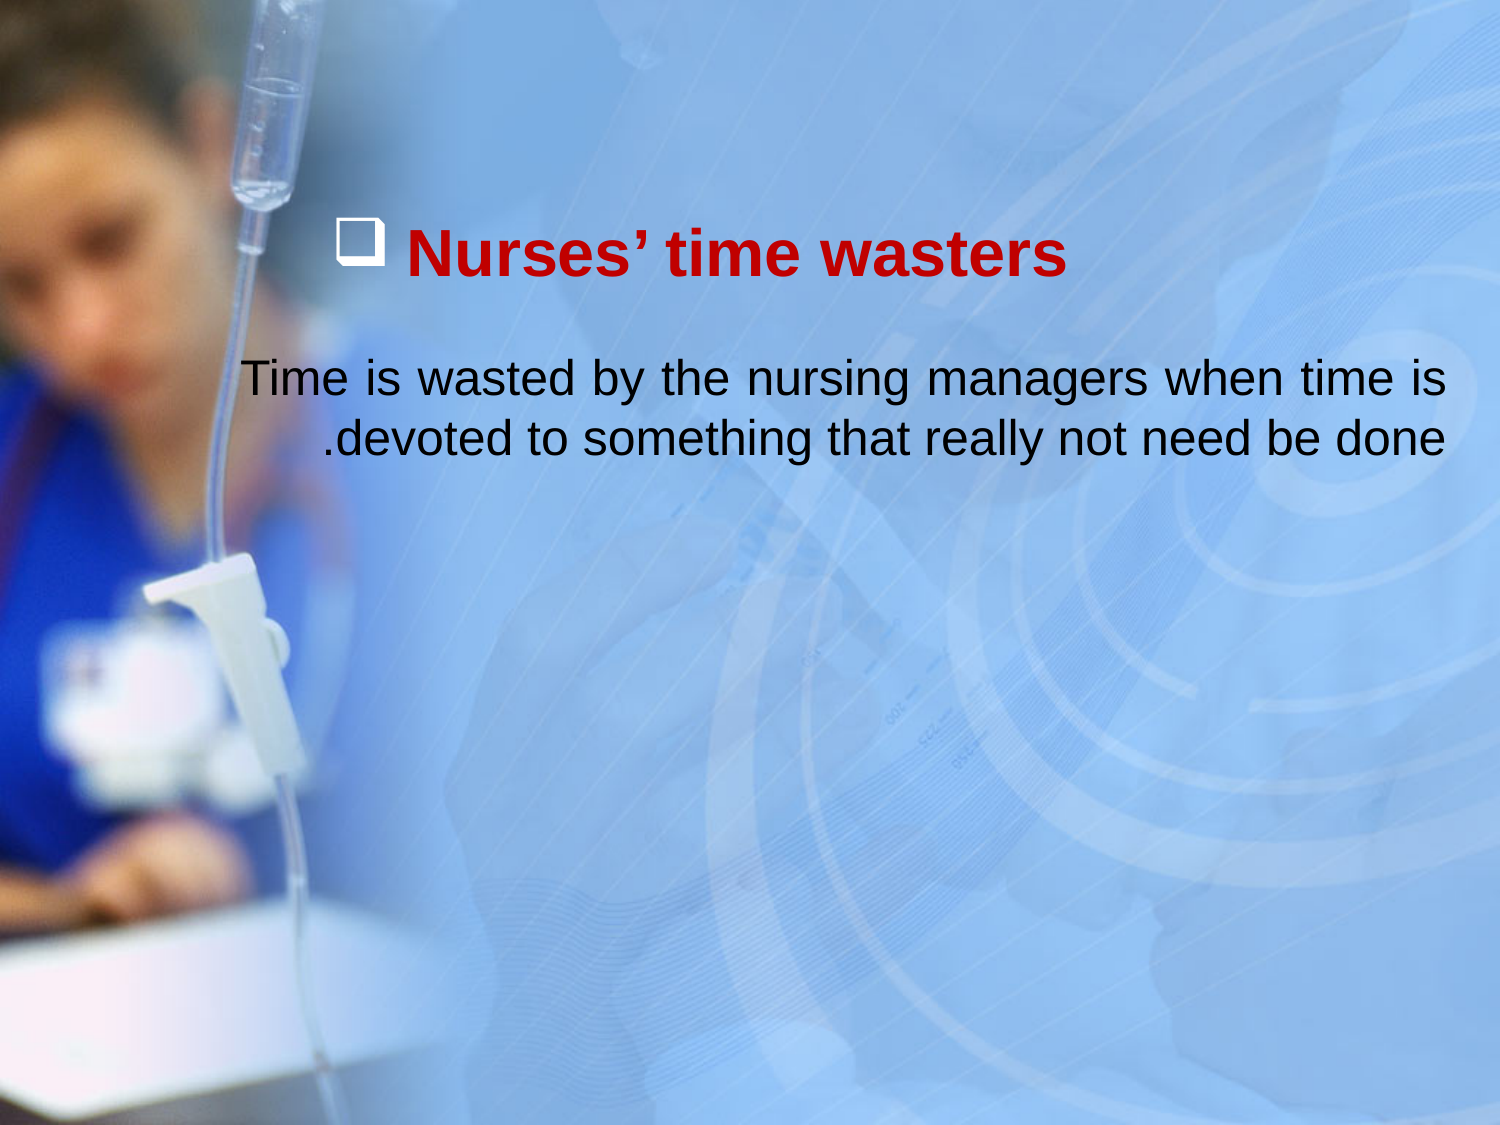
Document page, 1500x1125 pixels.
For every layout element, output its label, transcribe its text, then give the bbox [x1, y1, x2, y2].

picture [0, 0, 1500, 1125]
title Nurses’ time wasters [316, 110, 1308, 298]
subtitle Time is wasted by the nursing managers when time is devoted to something that really not need be done. [225, 338, 1463, 622]
